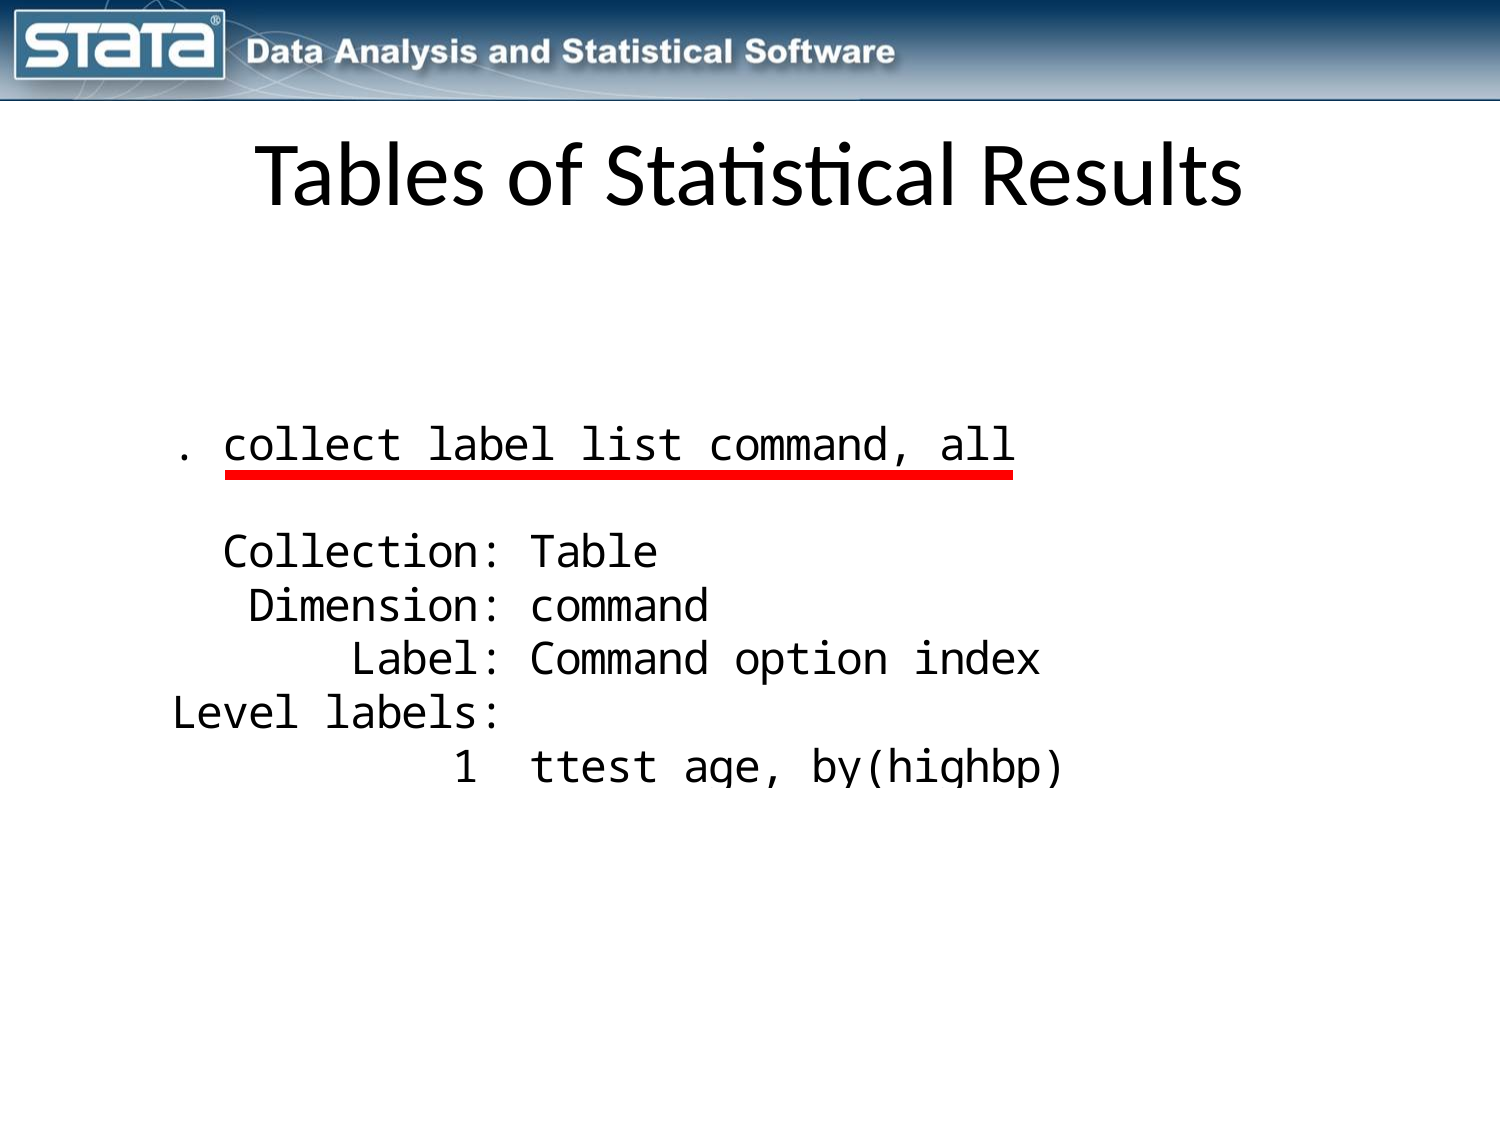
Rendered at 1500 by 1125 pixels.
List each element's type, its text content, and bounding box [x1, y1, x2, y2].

picture [0, 0, 1500, 102]
picture [149, 412, 1121, 788]
title Tables of Statistical Results [0, 108, 1500, 238]
